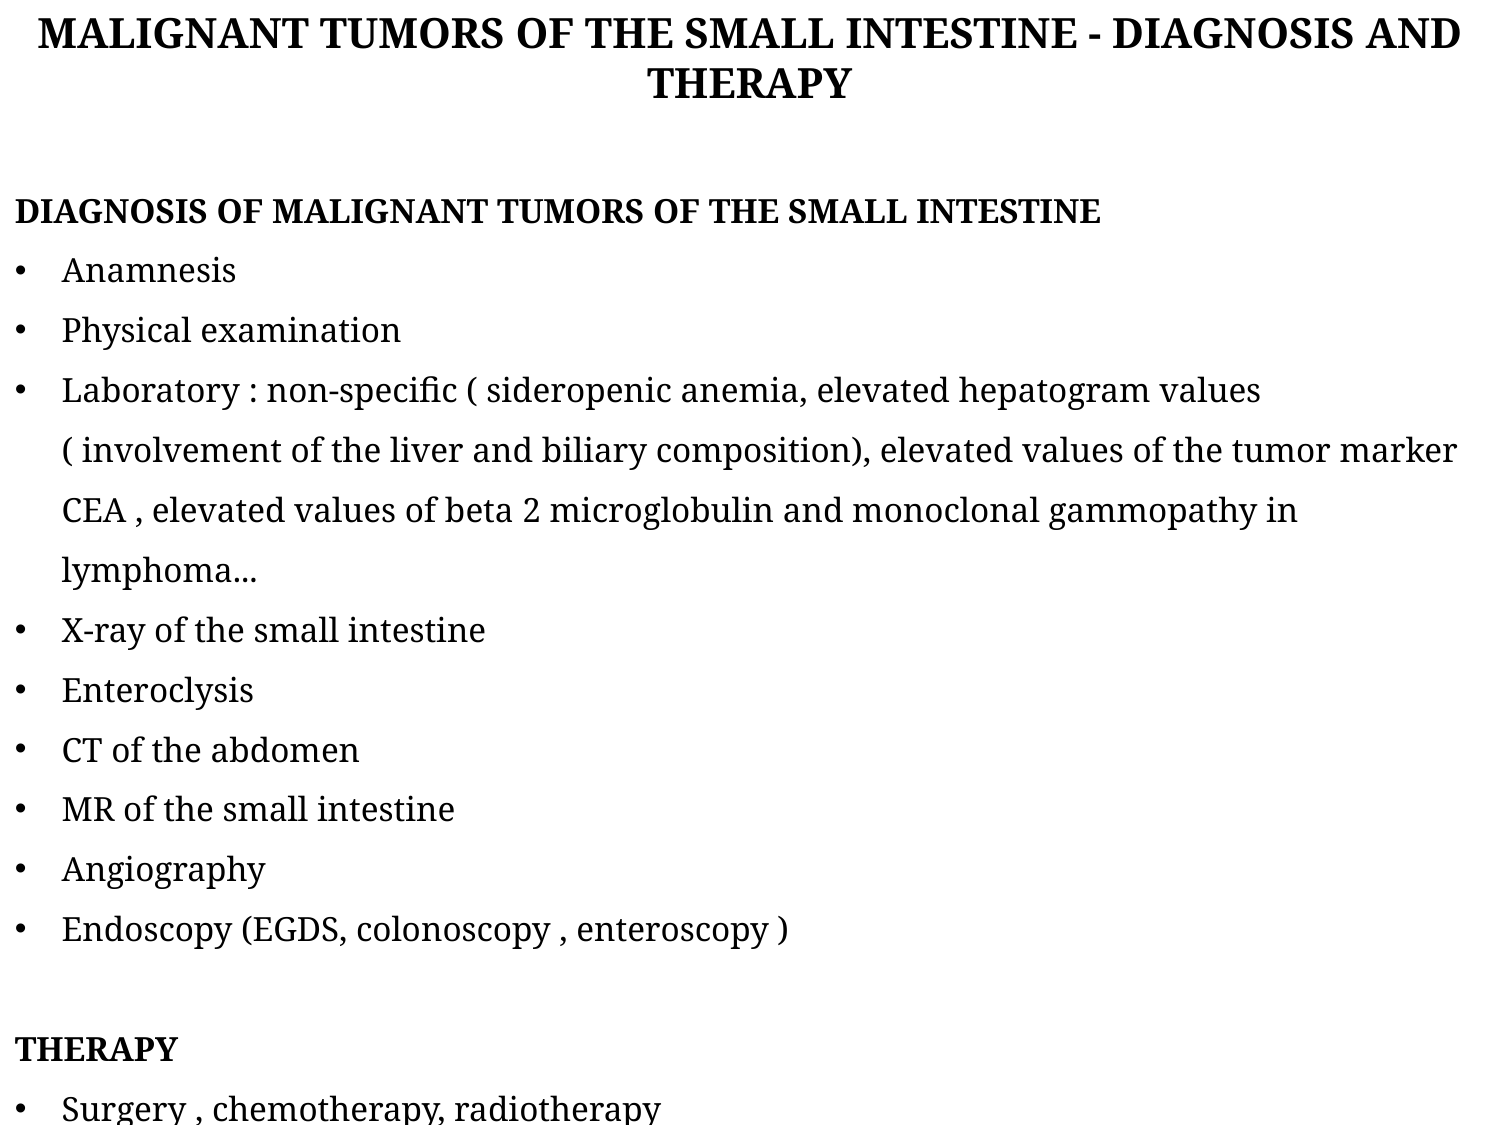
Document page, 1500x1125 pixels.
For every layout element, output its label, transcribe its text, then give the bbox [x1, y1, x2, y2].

text_box DIAGNOSIS OF MALIGNANT TUMORS OF THE SMALL INTESTINE Anamnesis Physical examination Laboratory : non-specific ( sideropenic anemia, elevated hepatogram values ( involvement of the liver and biliary composition), elevated values of the tumor marker CEA , elevated values of beta 2 microglobulin and monoclonal gammopathy in lymphoma... X-ray of the small intestine Enteroclysis CT of the abdomen MR of the small intestine Angiography Endoscopy (EGDS, colonoscopy , enteroscopy ) THERAPY Surgery , chemotherapy, radiotherapy [0, 162, 1488, 1125]
text_box MALIGNANT TUMORS OF THE SMALL INTESTINE - DIAGNOSIS AND THERAPY [0, 0, 1500, 63]
